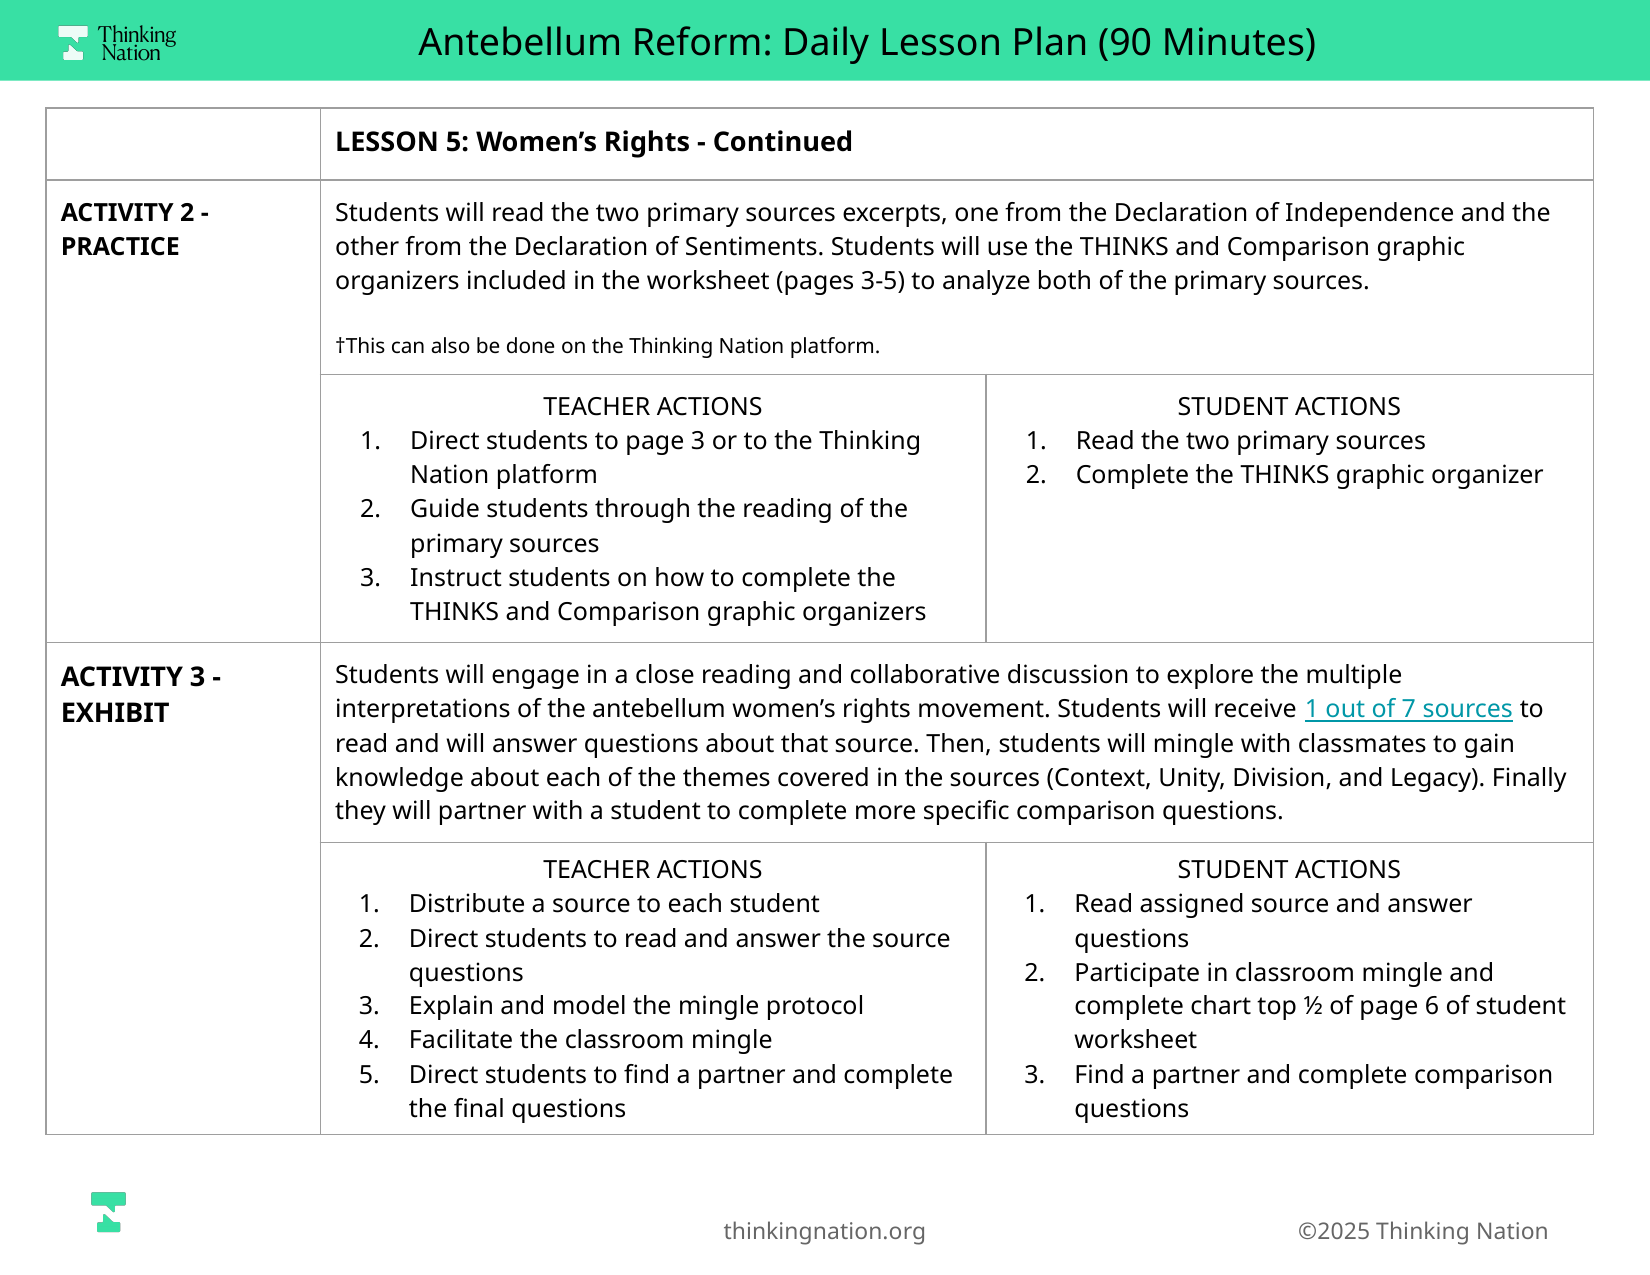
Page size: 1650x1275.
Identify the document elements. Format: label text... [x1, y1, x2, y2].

table_header [47, 109, 320, 179]
picture [45, 14, 180, 85]
text_box Antebellum Reform: Daily Lesson Plan (90 Minutes) [0, 0, 1650, 81]
table_cell ACTIVITY 2 - PRACTICE [47, 181, 320, 642]
picture [80, 1184, 136, 1240]
table_cell Students will engage in a close reading and collaborative discussion to explore the multiple interpretations of the antebellum women’s rights movement. Students will receive 1 out of 7 sources to read and will answer questions about that source. Then, students will mingle with classmates to gain knowledge about each of the themes covered in the sources (Context, Unity, Division, and Legacy). Finally they will partner with a student to complete more specific comparison questions. [321, 643, 1593, 842]
table_header LESSON 5: Women’s Rights - Continued [321, 109, 1593, 179]
table_cell ACTIVITY 3 - EXHIBIT [47, 643, 320, 1134]
table_cell TEACHER ACTIONS Distribute a source to each student Direct students to read and answer the source questions Explain and model the mingle protocol Facilitate the classroom mingle Direct students to find a partner and complete the final questions [321, 843, 985, 1134]
table_cell TEACHER ACTIONS Direct students to page 3 or to the Thinking Nation platform Guide students through the reading of the primary sources Instruct students on how to complete the THINKS and Comparison graphic organizers [321, 375, 985, 642]
table_cell STUDENT ACTIONS Read assigned source and answer questions Participate in classroom mingle and complete chart top ½ of page 6 of student worksheet Find a partner and complete comparison questions [987, 843, 1593, 1134]
text_box thinkingnation.org [629, 1200, 1021, 1240]
table_cell Students will read the two primary sources excerpts, one from the Declaration of Independence and the other from the Declaration of Sentiments. Students will use the THINKS and Comparison graphic organizers included in the worksheet (pages 3-5) to analyze both of the primary sources. †This can also be done on the Thinking Nation platform. [321, 181, 1593, 374]
text_box ©2025 Thinking Nation [1174, 1200, 1566, 1240]
table_cell STUDENT ACTIONS Read the two primary sources Complete the THINKS graphic organizer [987, 375, 1593, 642]
